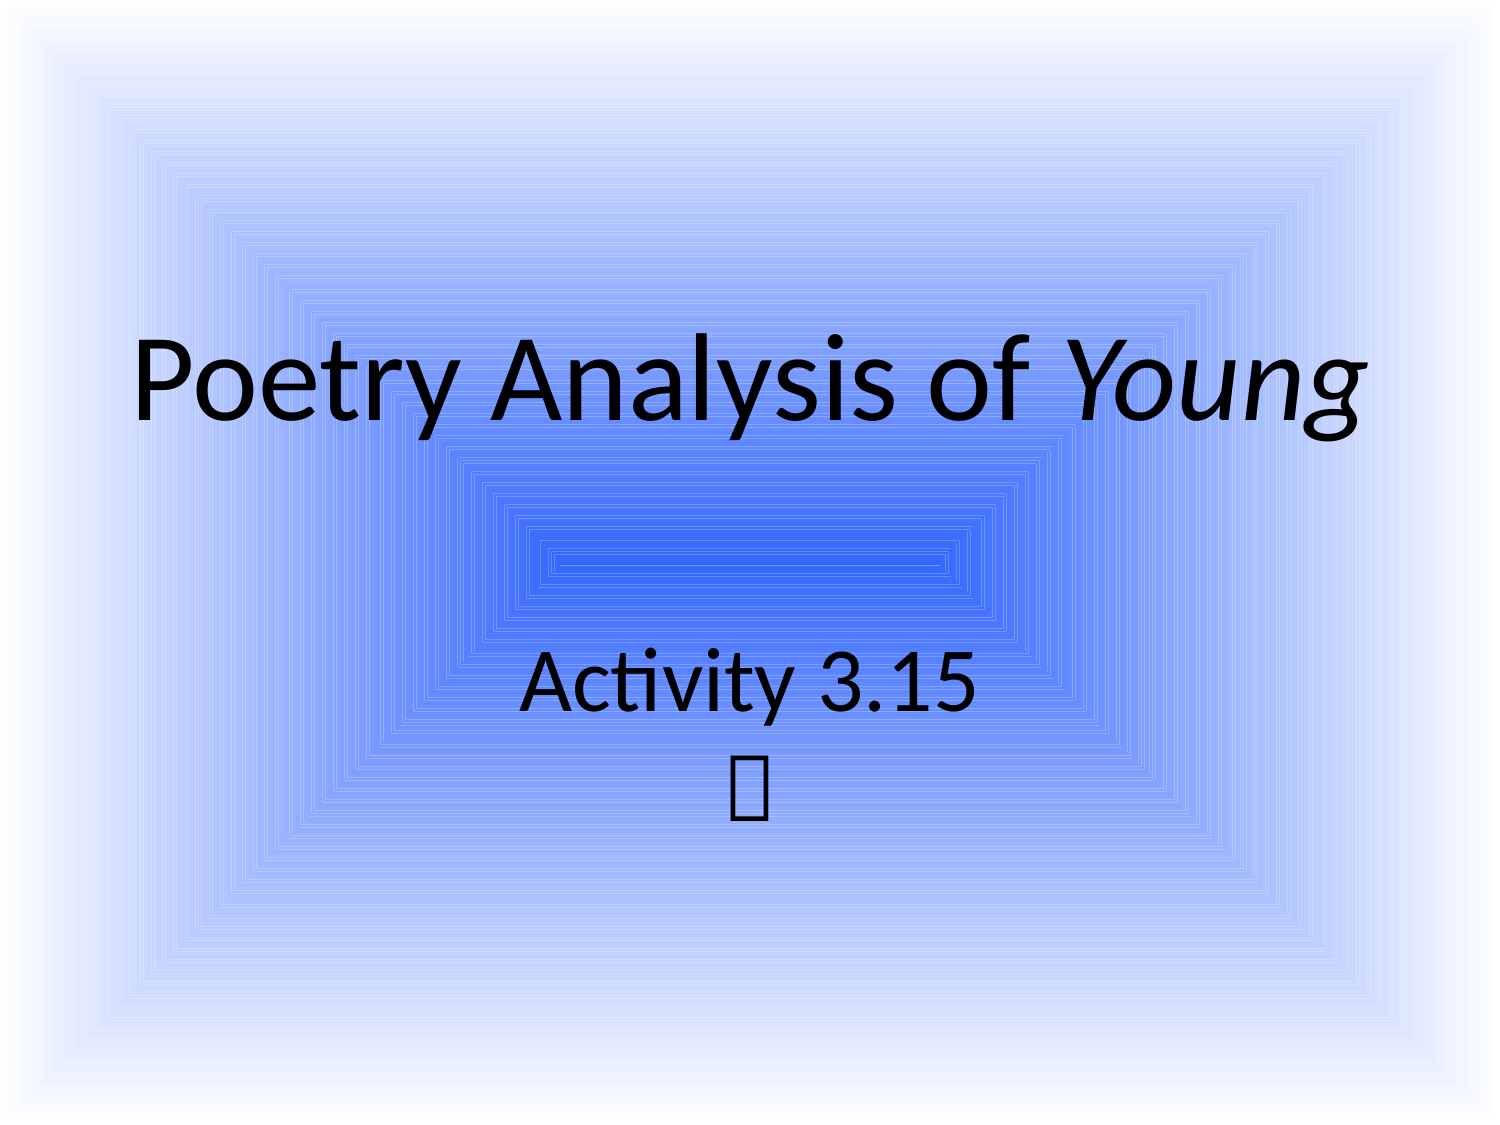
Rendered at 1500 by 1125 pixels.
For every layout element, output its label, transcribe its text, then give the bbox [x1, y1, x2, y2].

text_box Activity 3.15  [112, 608, 1388, 850]
title Poetry Analysis of Young [112, 249, 1388, 492]
